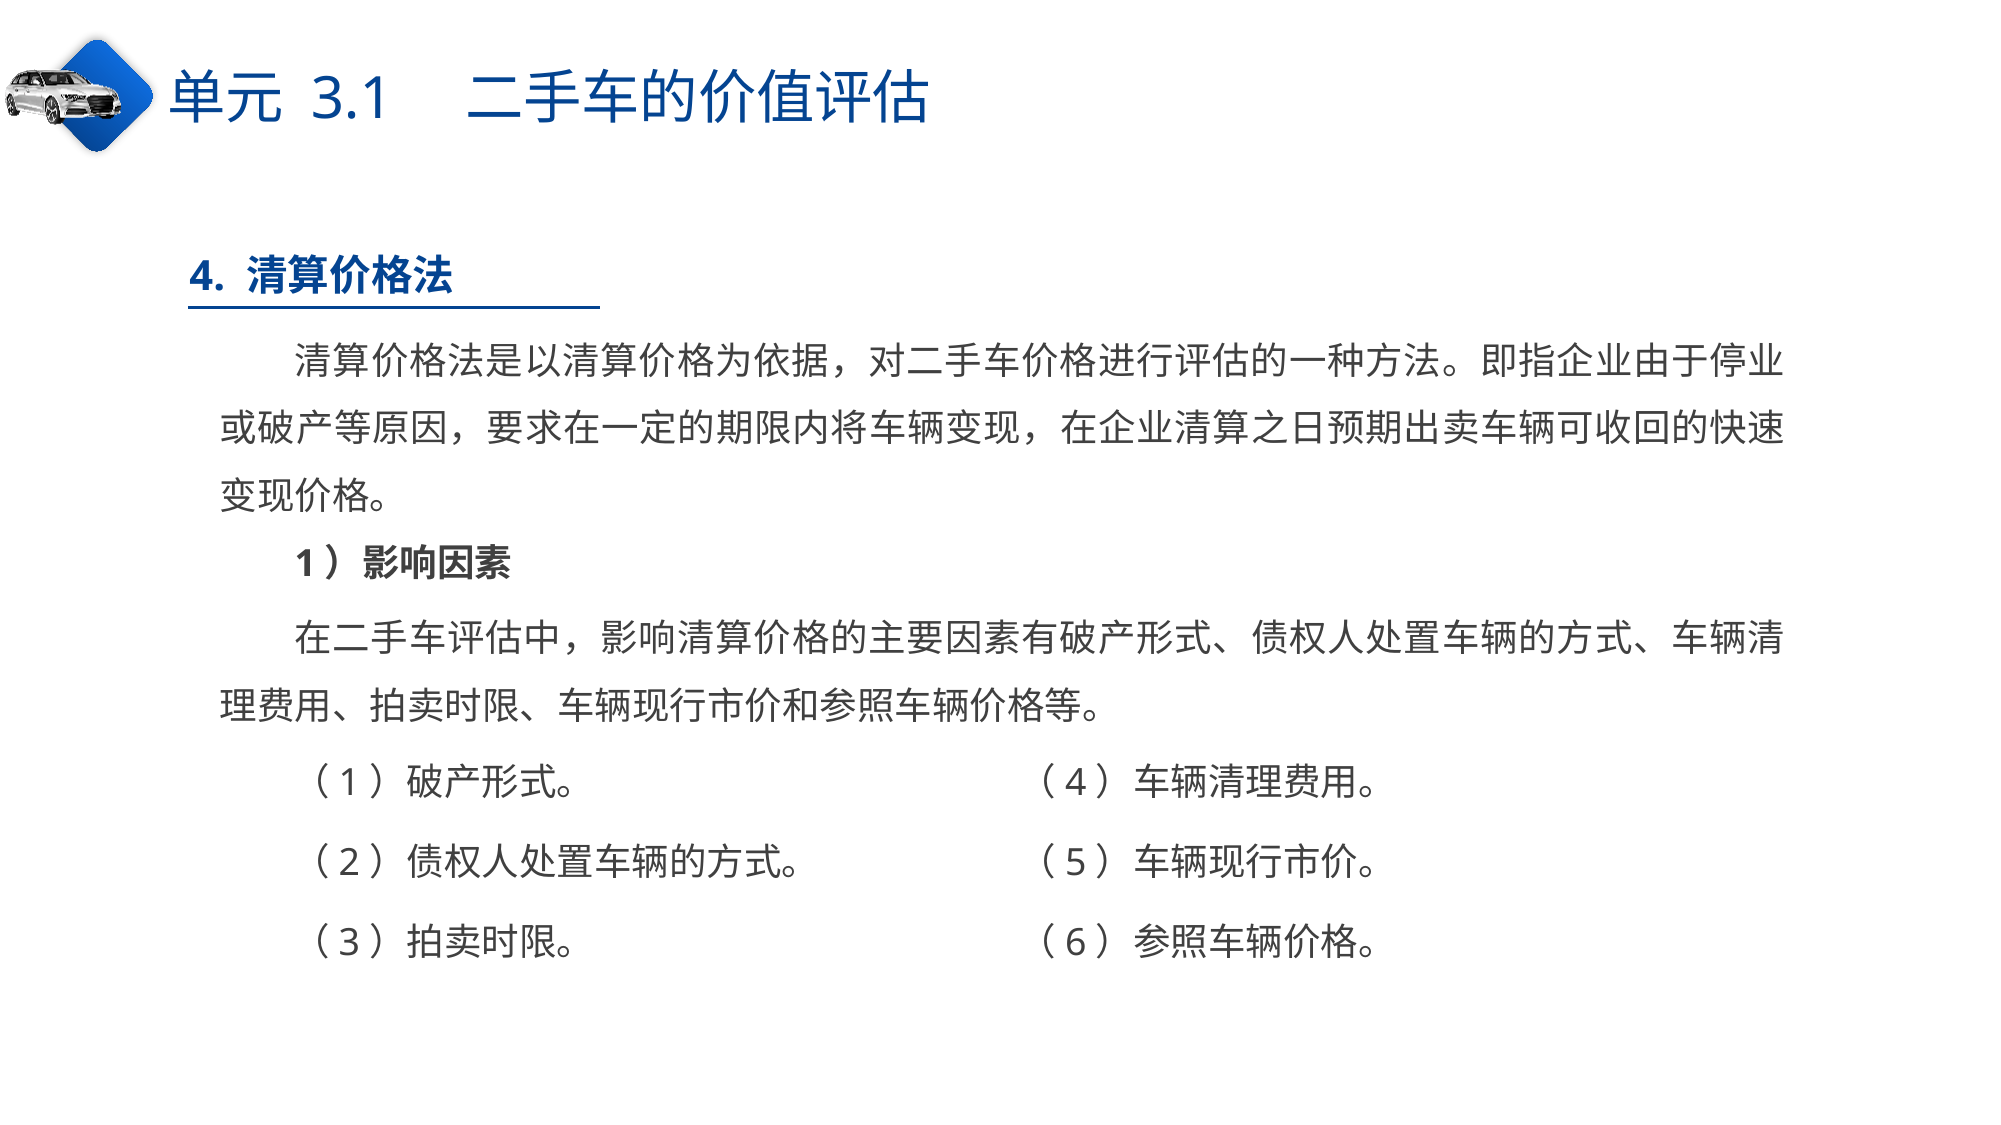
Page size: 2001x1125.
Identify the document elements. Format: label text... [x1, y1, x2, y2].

picture [0, 31, 125, 157]
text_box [174, 241, 1330, 308]
text_box （1）破产形式。 （2）债权人处置车辆的方式。 （3）拍卖时限。 [202, 727, 849, 970]
text_box （4）车辆清理费用。 （5）车辆现行市价。 （6）参照车辆价格。 [928, 727, 1575, 970]
text_box 单元 3.1 二手车的价值评估 [152, 52, 946, 138]
text_box 在二手车评估中，影响清算价格的主要因素有破产形式、债权人处置车辆的方式、车辆清理费用、拍卖时限、车辆现行市价和参照车辆价格等。 [204, 584, 1800, 734]
text_box 1）影响因素 [204, 525, 1000, 592]
text_box 清算价格法是以清算价格为依据，对二手车价格进行评估的一种方法。即指企业由于停业或破产等原因，要求在一定的期限内将车辆变现，在企业清算之日预期出卖车辆可收回的快速变现价格。 [204, 307, 1800, 525]
